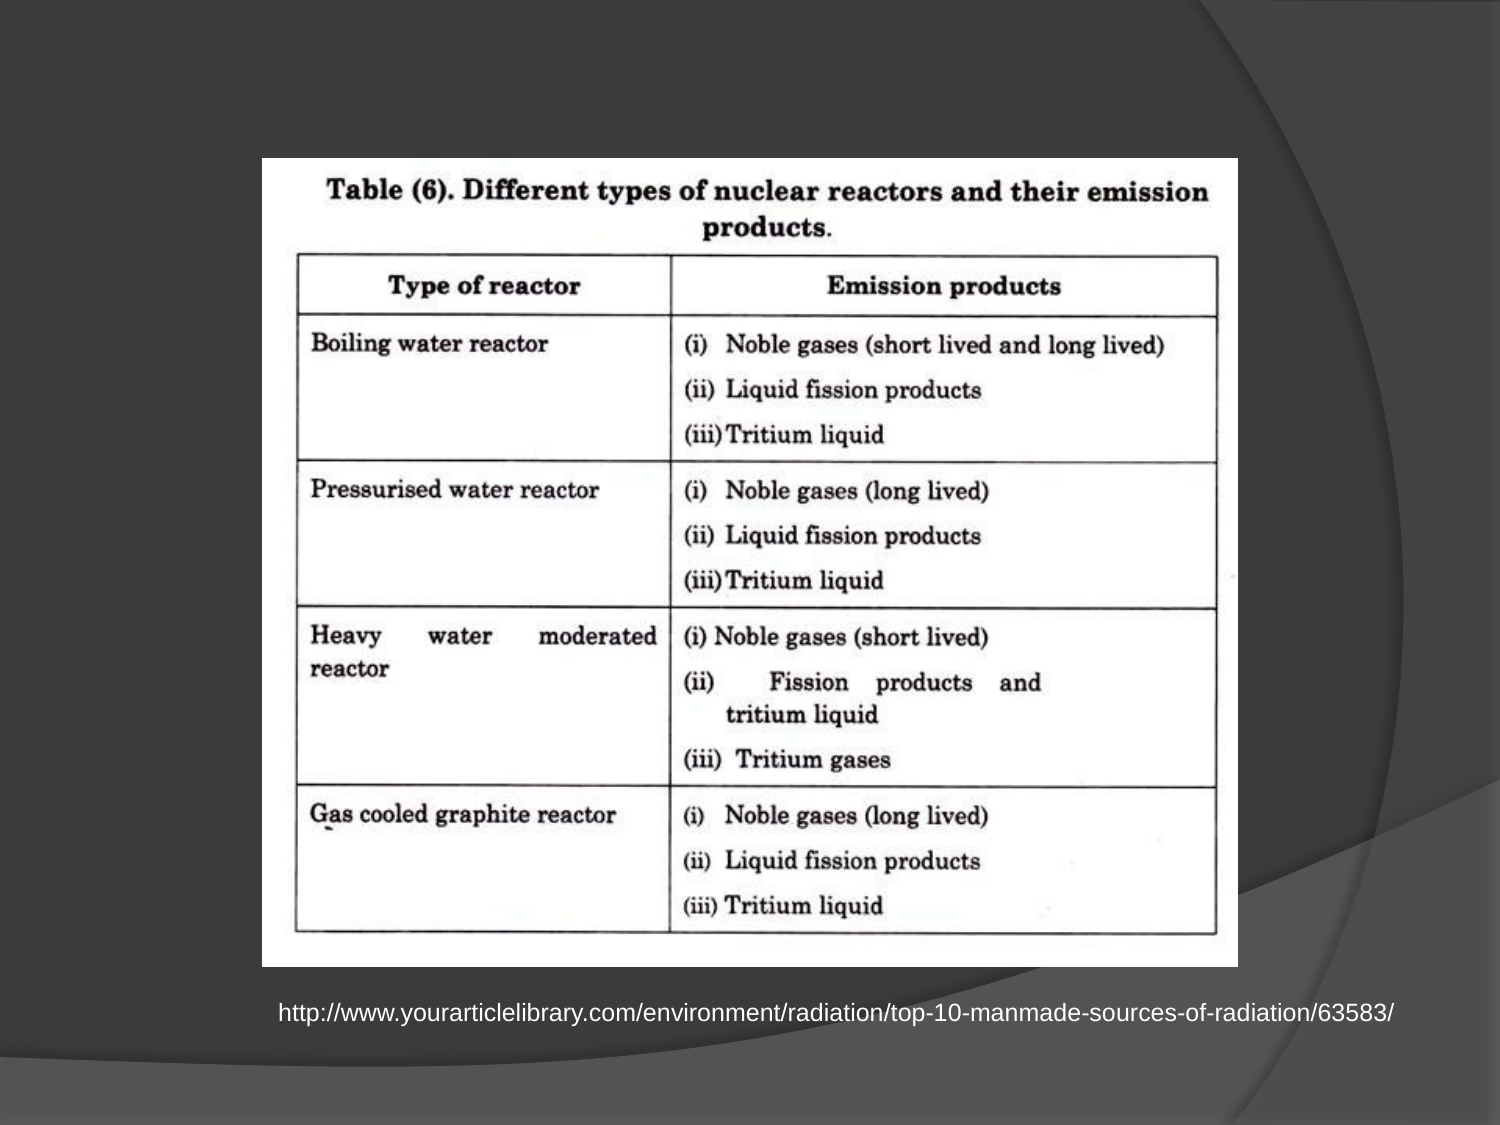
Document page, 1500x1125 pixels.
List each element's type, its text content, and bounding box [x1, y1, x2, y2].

picture [262, 158, 1238, 967]
text_box http://www.yourarticlelibrary.com/environment/radiation/top-10-manmade-sources-of-radiation/63583/ [263, 989, 1424, 1035]
